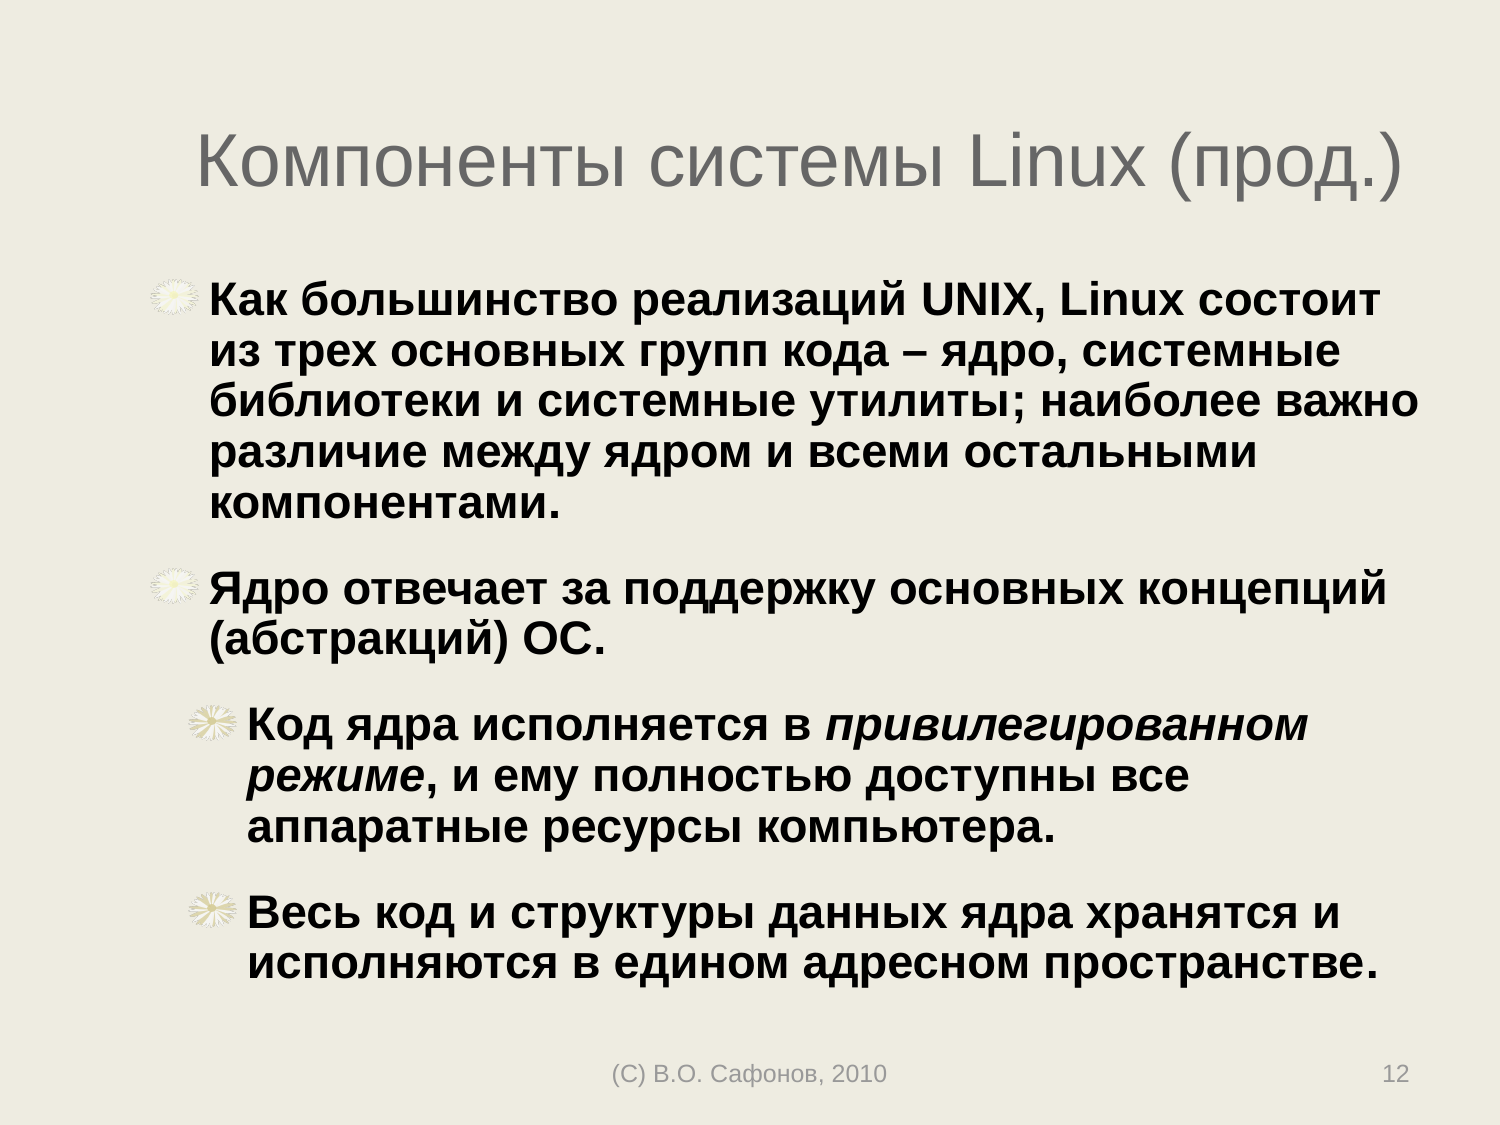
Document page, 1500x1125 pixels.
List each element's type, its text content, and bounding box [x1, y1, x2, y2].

slide_number 12 [1074, 1042, 1425, 1103]
picture [150, 568, 199, 604]
picture [188, 705, 237, 741]
list Как большинство реализаций UNIX, Linux состоит из трех основных групп кода – ядро, системные библиотеки и системные утилиты; наиболее важно различие между ядром и всеми остальными компонентами. Ядро отвечает за поддержку основных концепций (абстракций) ОС. Код ядра исполняется в привилегированном режиме, и ему полностью доступны все аппаратные ресурсы компьютера. Весь код и структуры данных ядра хранятся и исполняются в едином адресном пространстве. [135, 267, 1459, 1012]
picture [188, 892, 237, 928]
footer (C) В.О. Сафонов, 2010 [512, 1042, 988, 1103]
title Компоненты системы Linux (прод.) [162, 87, 1438, 227]
picture [150, 279, 199, 315]
